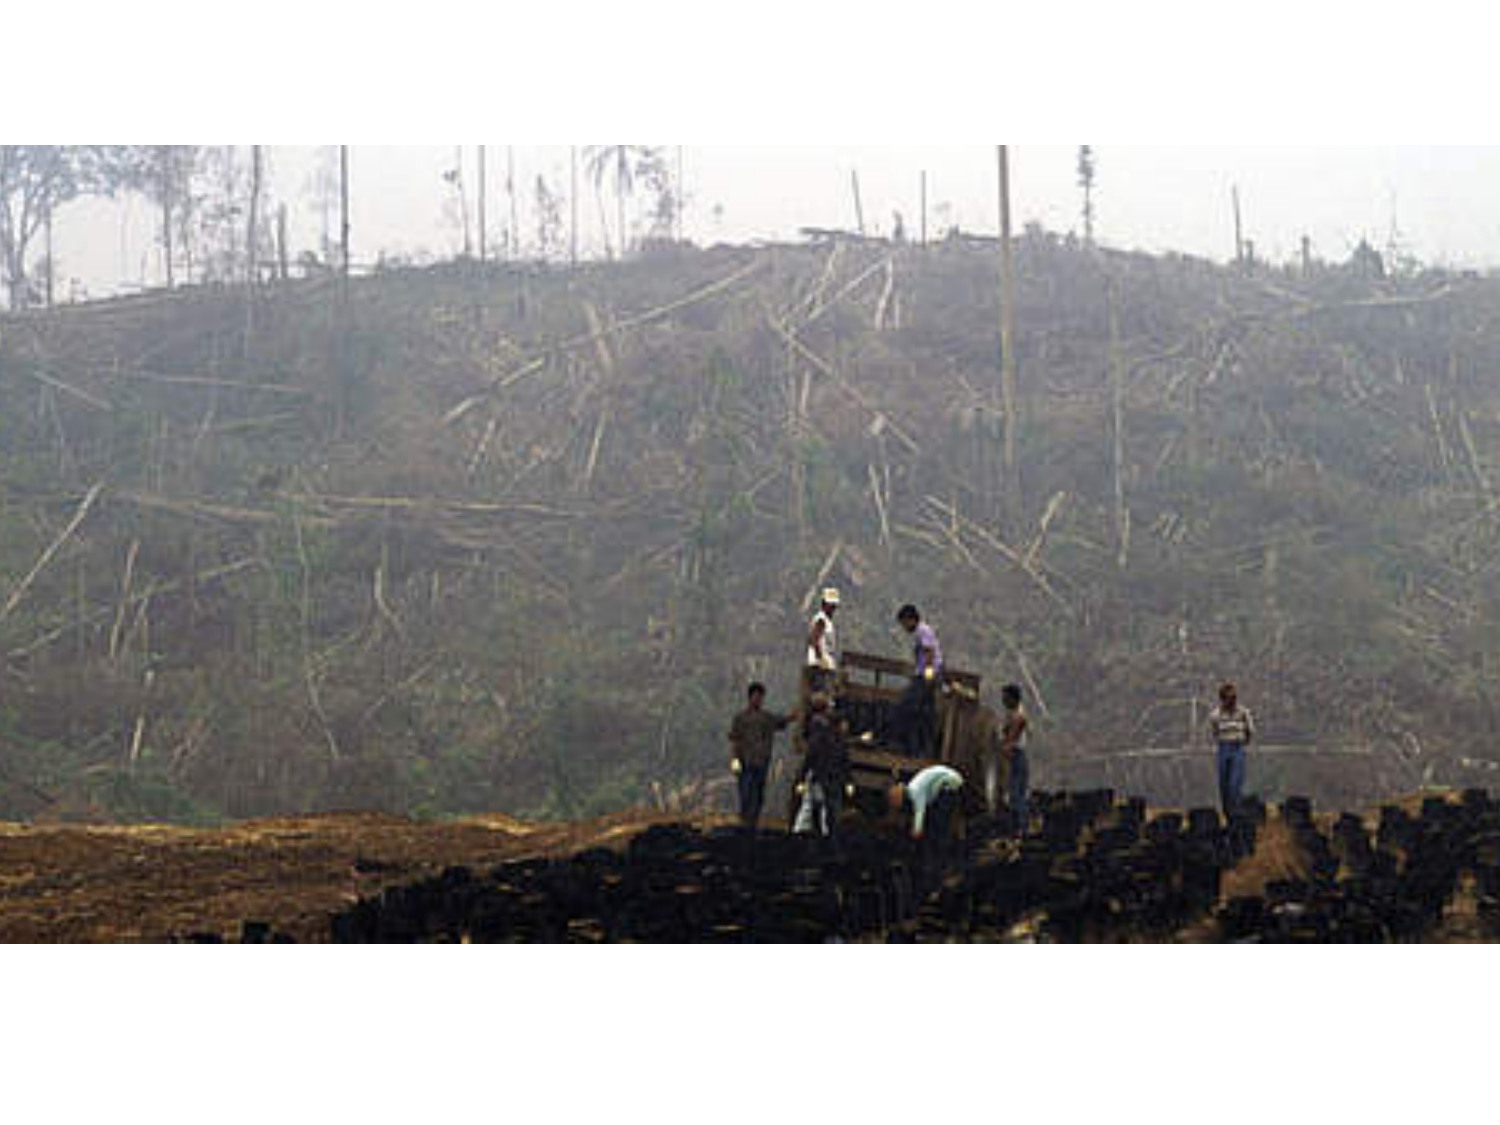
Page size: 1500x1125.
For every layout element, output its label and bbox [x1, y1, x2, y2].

list [0, 111, 1500, 978]
